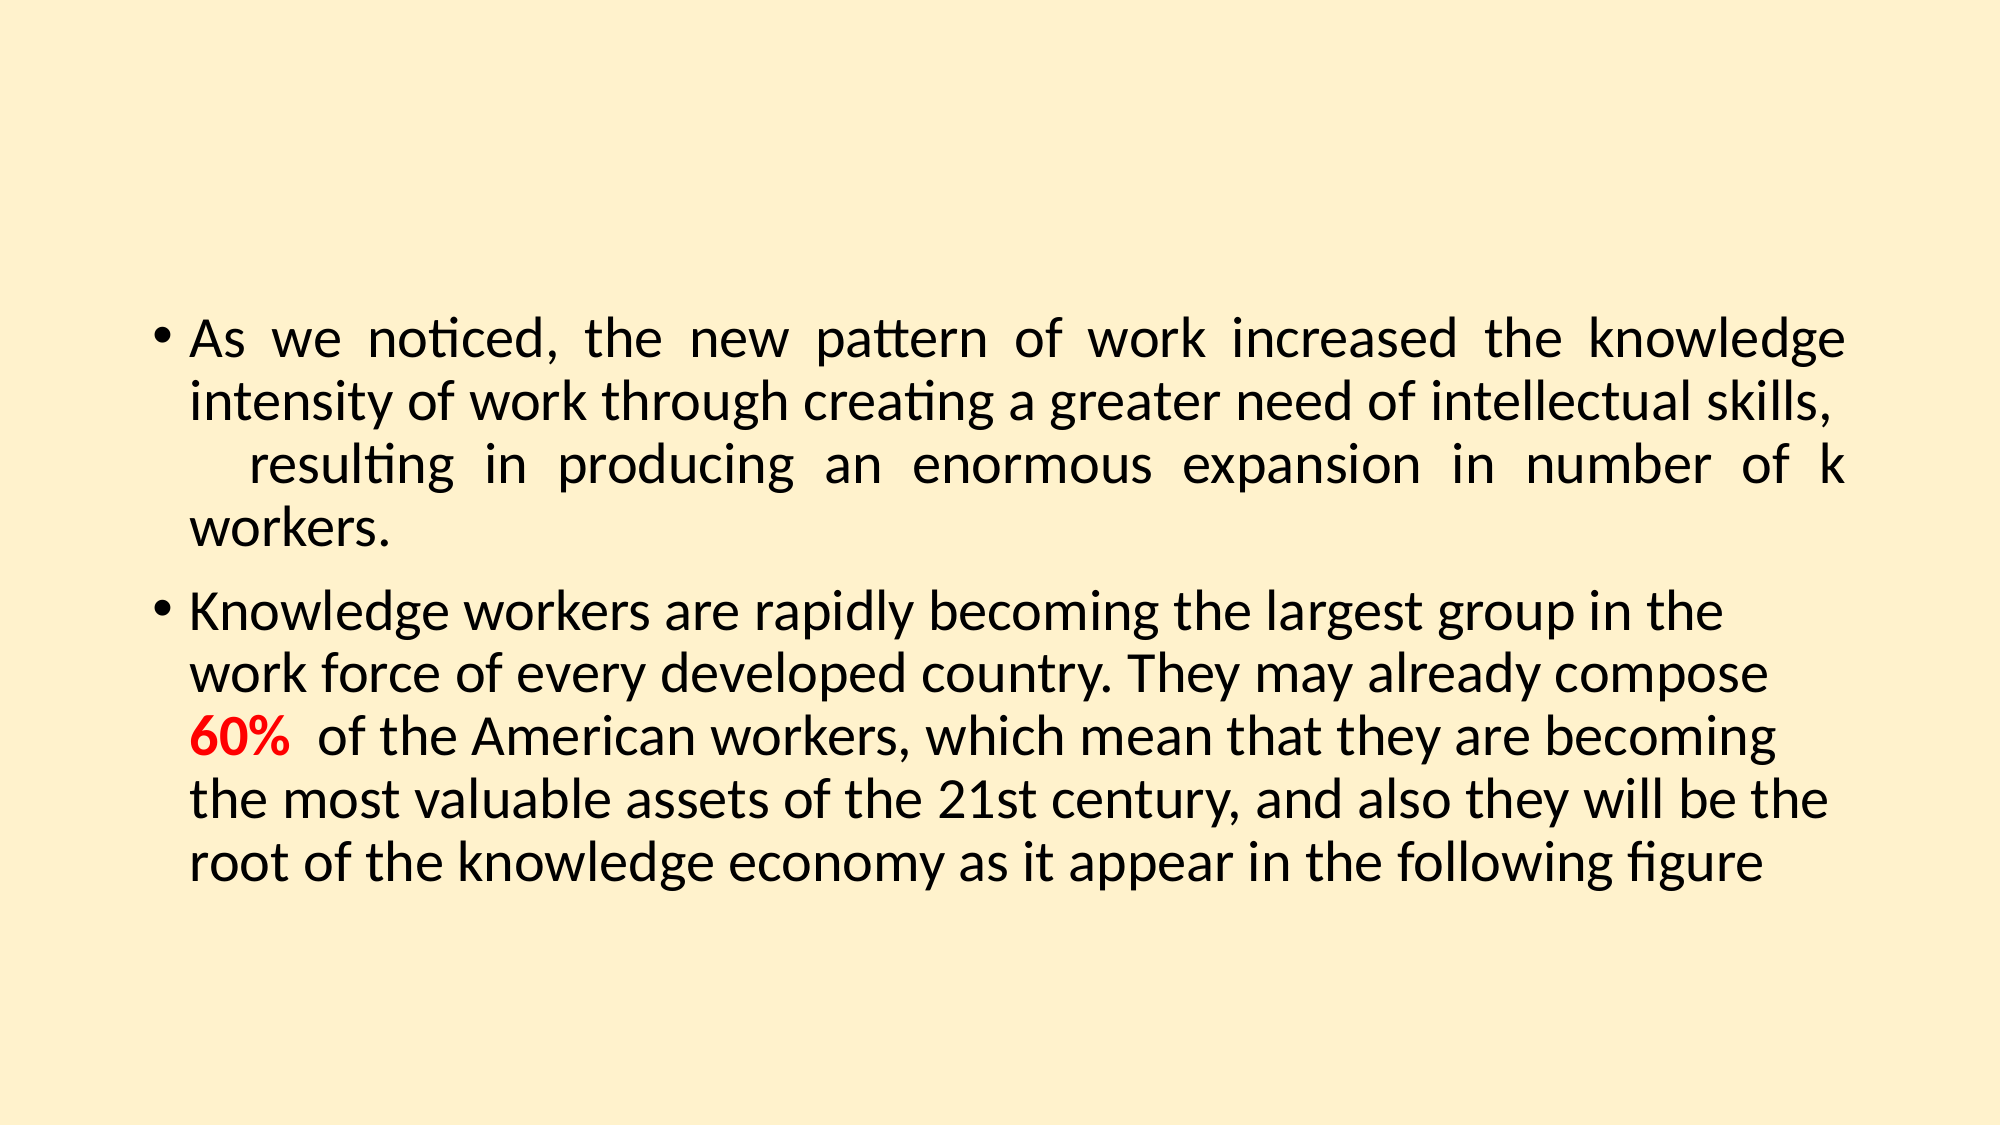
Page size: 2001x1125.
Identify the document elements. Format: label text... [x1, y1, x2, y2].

list As we noticed, the new pattern of work increased the knowledge intensity of work through creating a greater need of intellectual skills, resulting in producing an enormous expansion in number of k workers. Knowledge workers are rapidly becoming the largest group in the work force of every developed country. They may already compose 60% of the American workers, which mean that they are becoming the most valuable assets of the 21st century, and also they will be the root of the knowledge economy as it appear in the following figure [137, 299, 1863, 1014]
